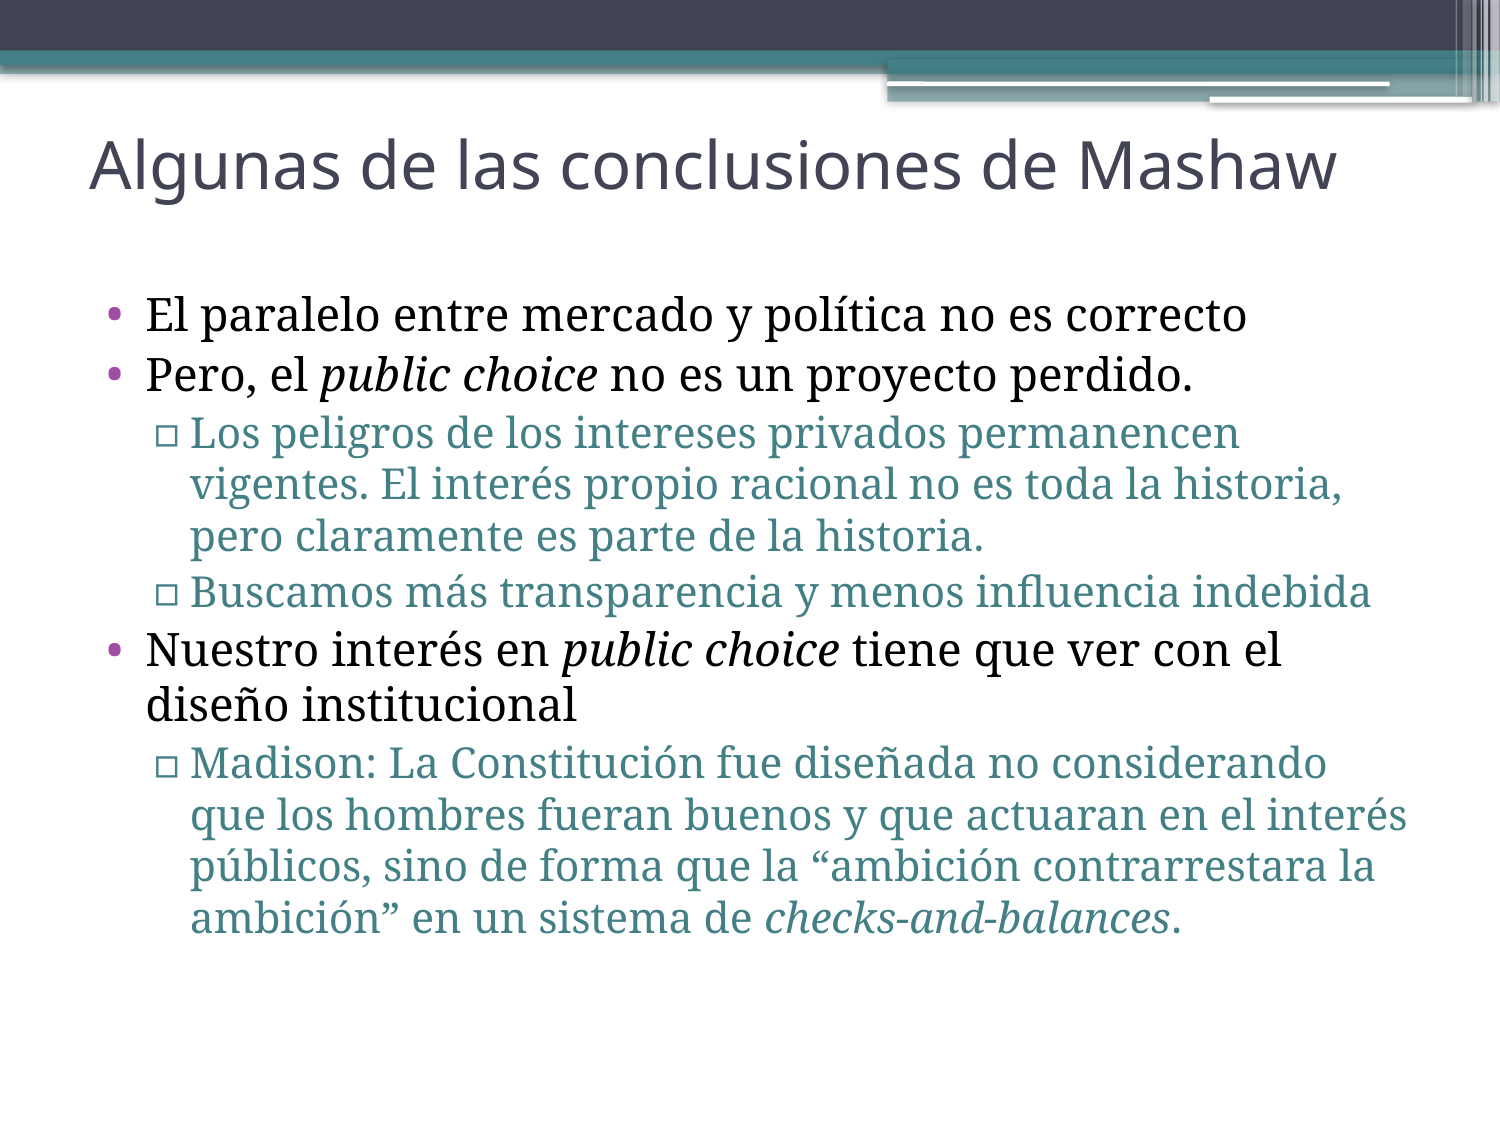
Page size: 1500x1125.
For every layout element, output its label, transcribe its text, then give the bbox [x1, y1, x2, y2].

title Algunas de las conclusiones de Mashaw [75, 75, 1425, 250]
list El paralelo entre mercado y política no es correcto Pero, el public choice no es un proyecto perdido. Los peligros de los intereses privados permanencen vigentes. El interés propio racional no es toda la historia, pero claramente es parte de la historia. Buscamos más transparencia y menos influencia indebida Nuestro interés en public choice tiene que ver con el diseño institucional Madison: La Constitución fue diseñada no considerando que los hombres fueran buenos y que actuaran en el interés públicos, sino de forma que la “ambición contrarrestara la ambición” en un sistema de checks-and-balances. [75, 277, 1425, 988]
